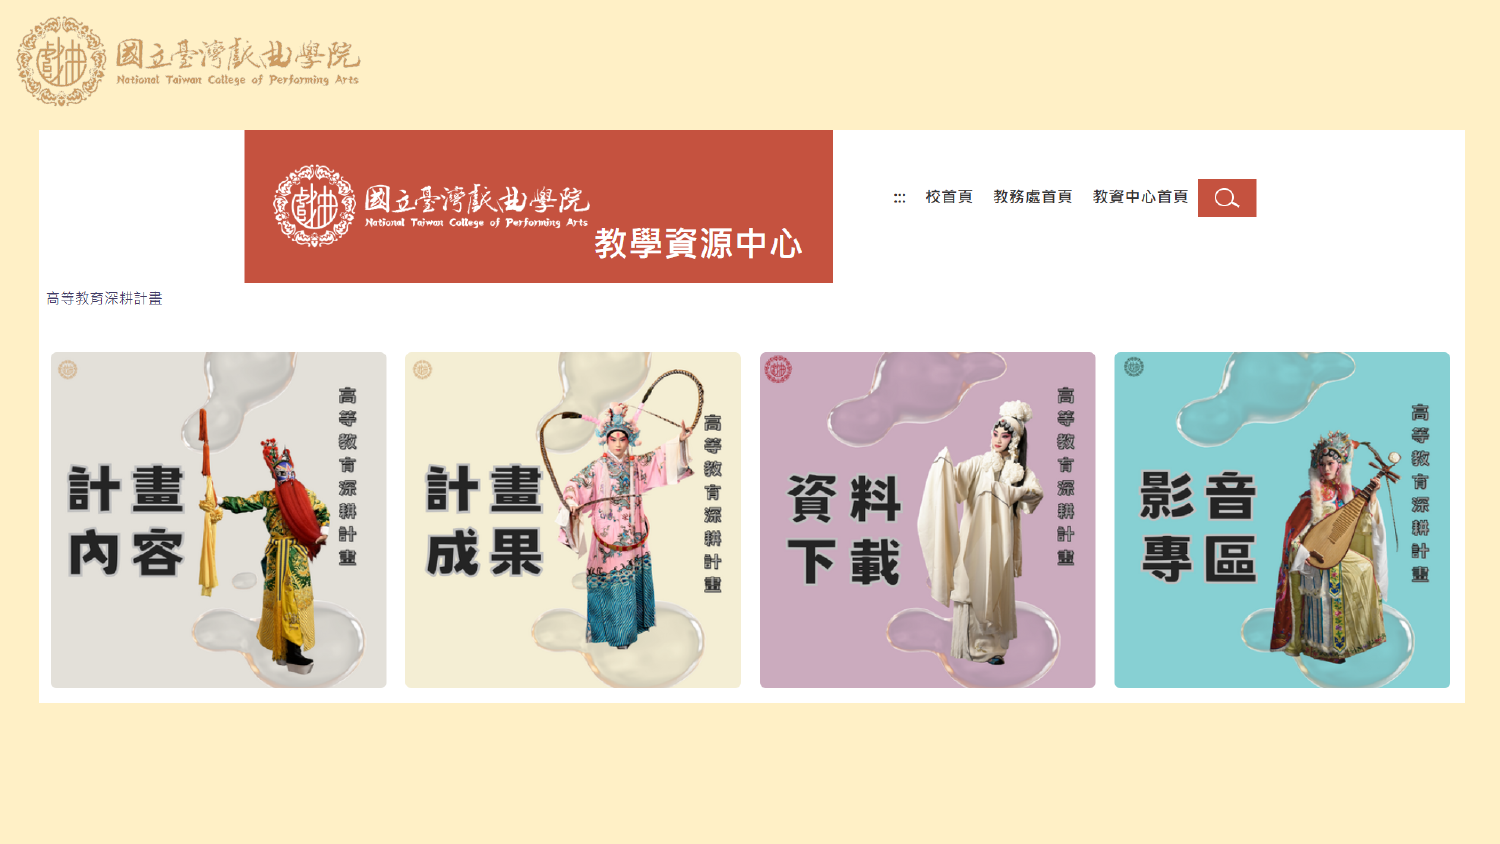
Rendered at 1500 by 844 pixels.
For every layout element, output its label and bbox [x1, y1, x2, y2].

picture [39, 130, 1466, 704]
picture [6, 12, 370, 110]
